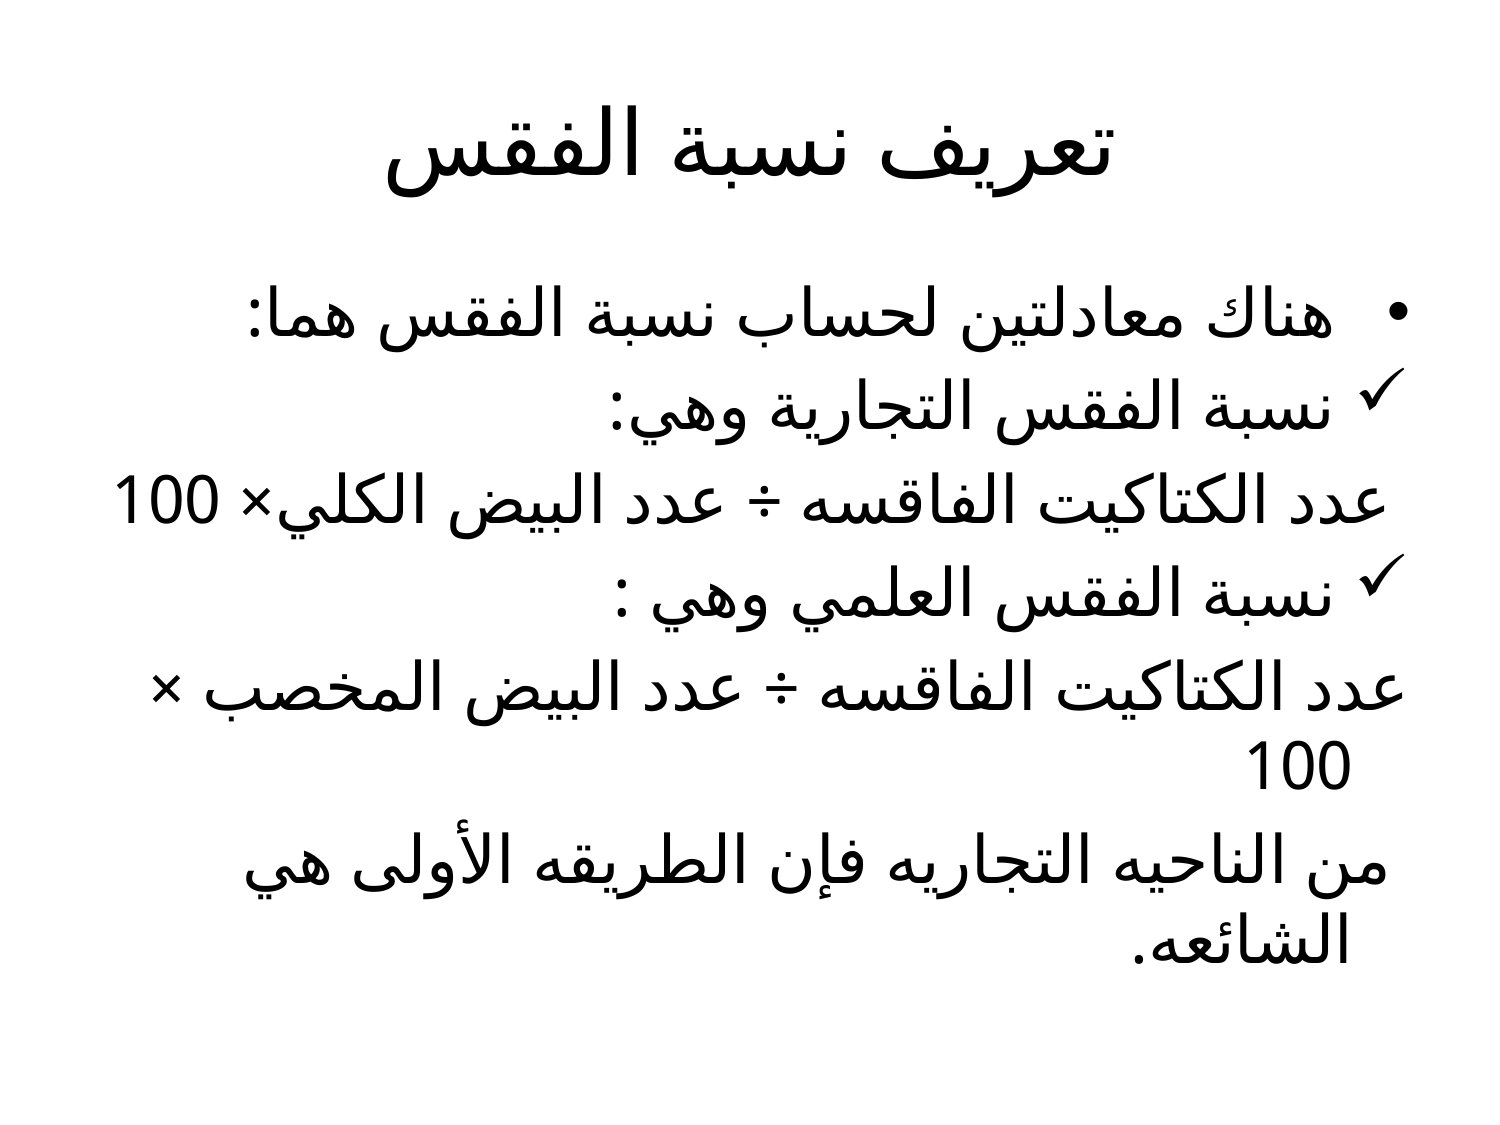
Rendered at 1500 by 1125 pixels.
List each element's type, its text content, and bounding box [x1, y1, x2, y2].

title تعريف نسبة الفقس [75, 45, 1425, 233]
list هناك معادلتين لحساب نسبة الفقس هما: نسبة الفقس التجارية وهي: عدد الكتاكيت الفاقسه ÷ عدد البيض الكلي× 100 نسبة الفقس العلمي وهي : عدد الكتاكيت الفاقسه ÷ عدد البيض المخصب × 100 من الناحيه التجاريه فإن الطريقه الأولى هي الشائعه. [75, 262, 1425, 1005]
